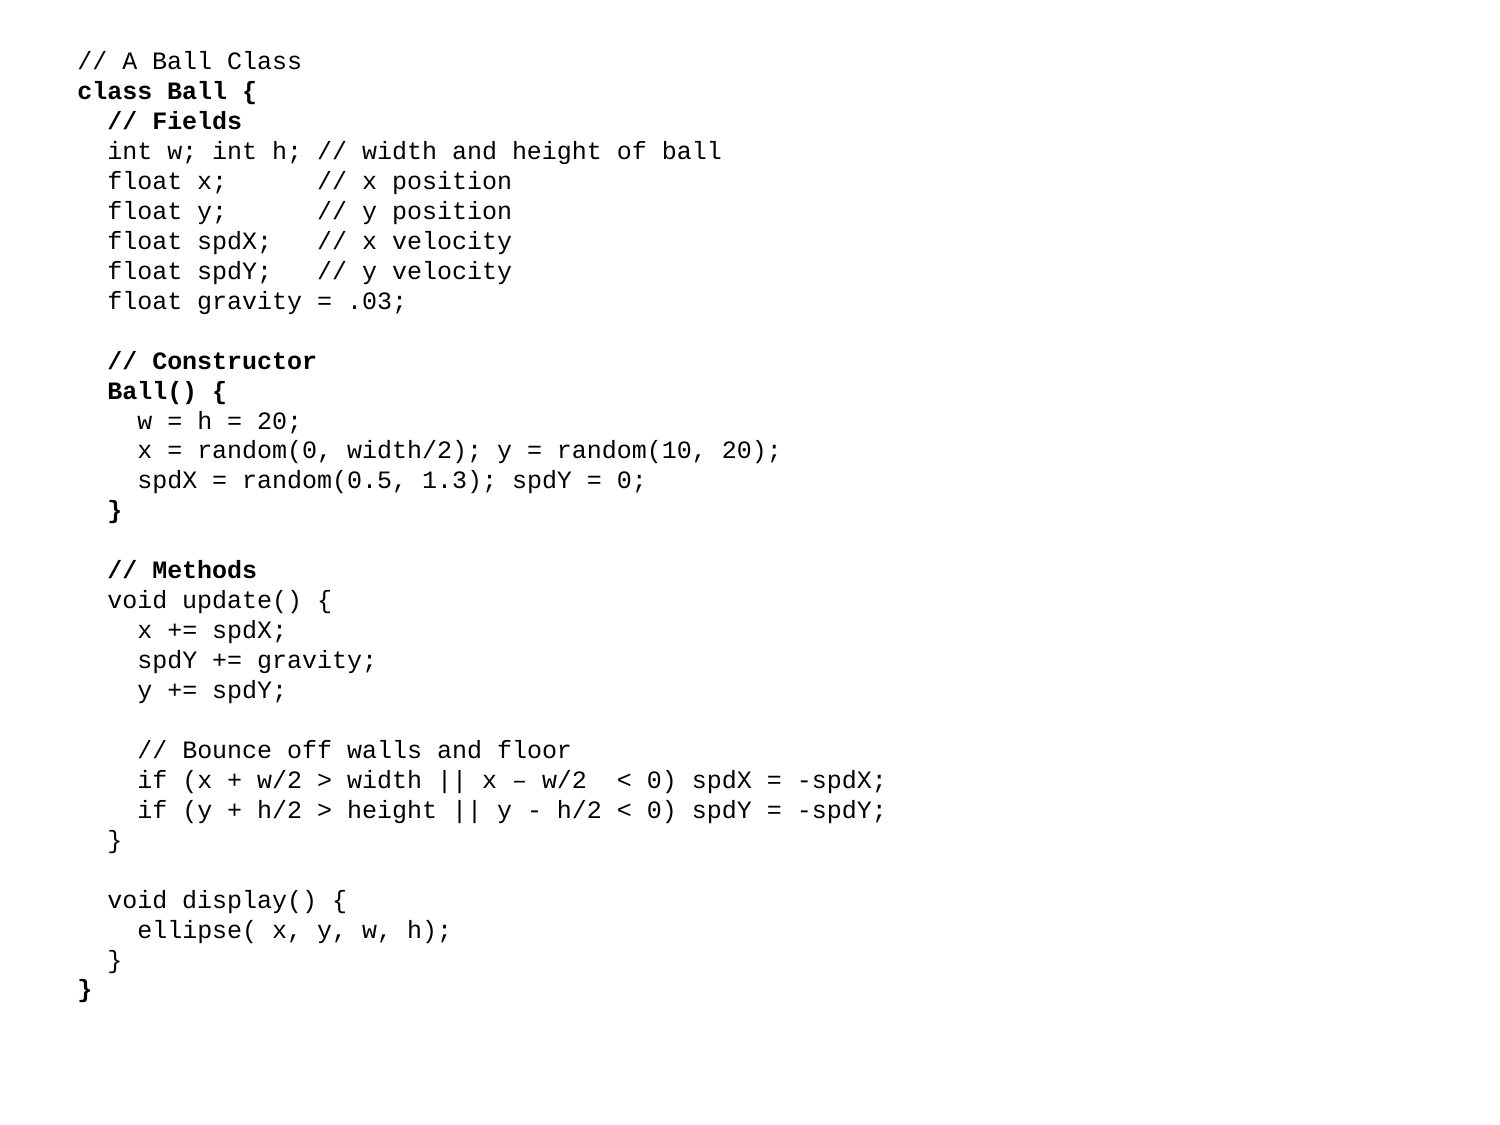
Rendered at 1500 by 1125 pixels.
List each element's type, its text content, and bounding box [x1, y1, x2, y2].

text_box // A Ball Class class Ball { // Fields int w; int h; // width and height of ball float x; // x position float y; // y position float spdX; // x velocity float spdY; // y velocity float gravity = .03; // Constructor Ball() { w = h = 20; x = random(0, width/2); y = random(10, 20); spdX = random(0.5, 1.3); spdY = 0; } // Methods void update() { x += spdX; spdY += gravity; y += spdY; // Bounce off walls and floor if (x + w/2 > width || x – w/2 < 0) spdX = -spdX; if (y + h/2 > height || y - h/2 < 0) spdY = -spdY; } void display() { ellipse( x, y, w, h); } } [62, 37, 1288, 1011]
